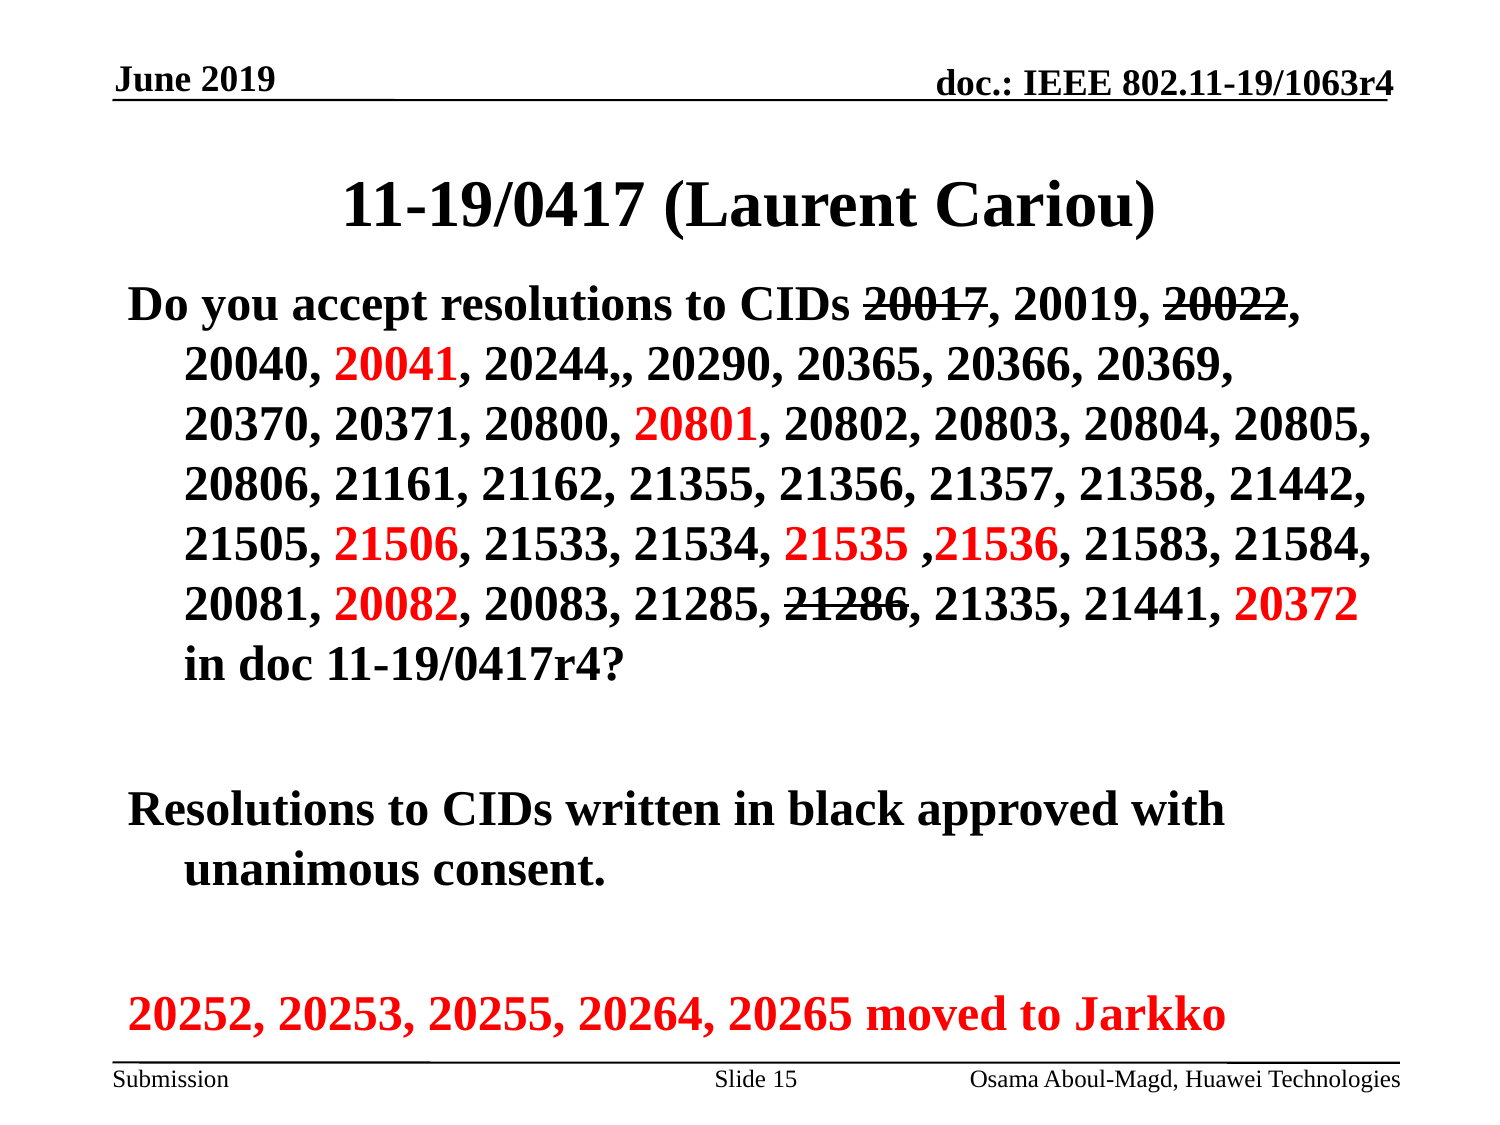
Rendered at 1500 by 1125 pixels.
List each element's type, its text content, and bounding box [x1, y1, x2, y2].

footer Osama Aboul-Magd, Huawei Technologies [878, 1061, 1402, 1093]
list Do you accept resolutions to CIDs 20017, 20019, 20022, 20040, 20041, 20244,, 20290, 20365, 20366, 20369, 20370, 20371, 20800, 20801, 20802, 20803, 20804, 20805, 20806, 21161, 21162, 21355, 21356, 21357, 21358, 21442, 21505, 21506, 21533, 21534, 21535 ,21536, 21583, 21584, 20081, 20082, 20083, 21285, 21286, 21335, 21441, 20372 in doc 11-19/0417r4? Resolutions to CIDs written in black approved with unanimous consent. 20252, 20253, 20255, 20264, 20265 moved to Jarkko [112, 262, 1388, 938]
slide_number Slide 15 [712, 1061, 800, 1123]
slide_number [114, 54, 423, 100]
title 11-19/0417 (Laurent Cariou) [112, 112, 1388, 262]
